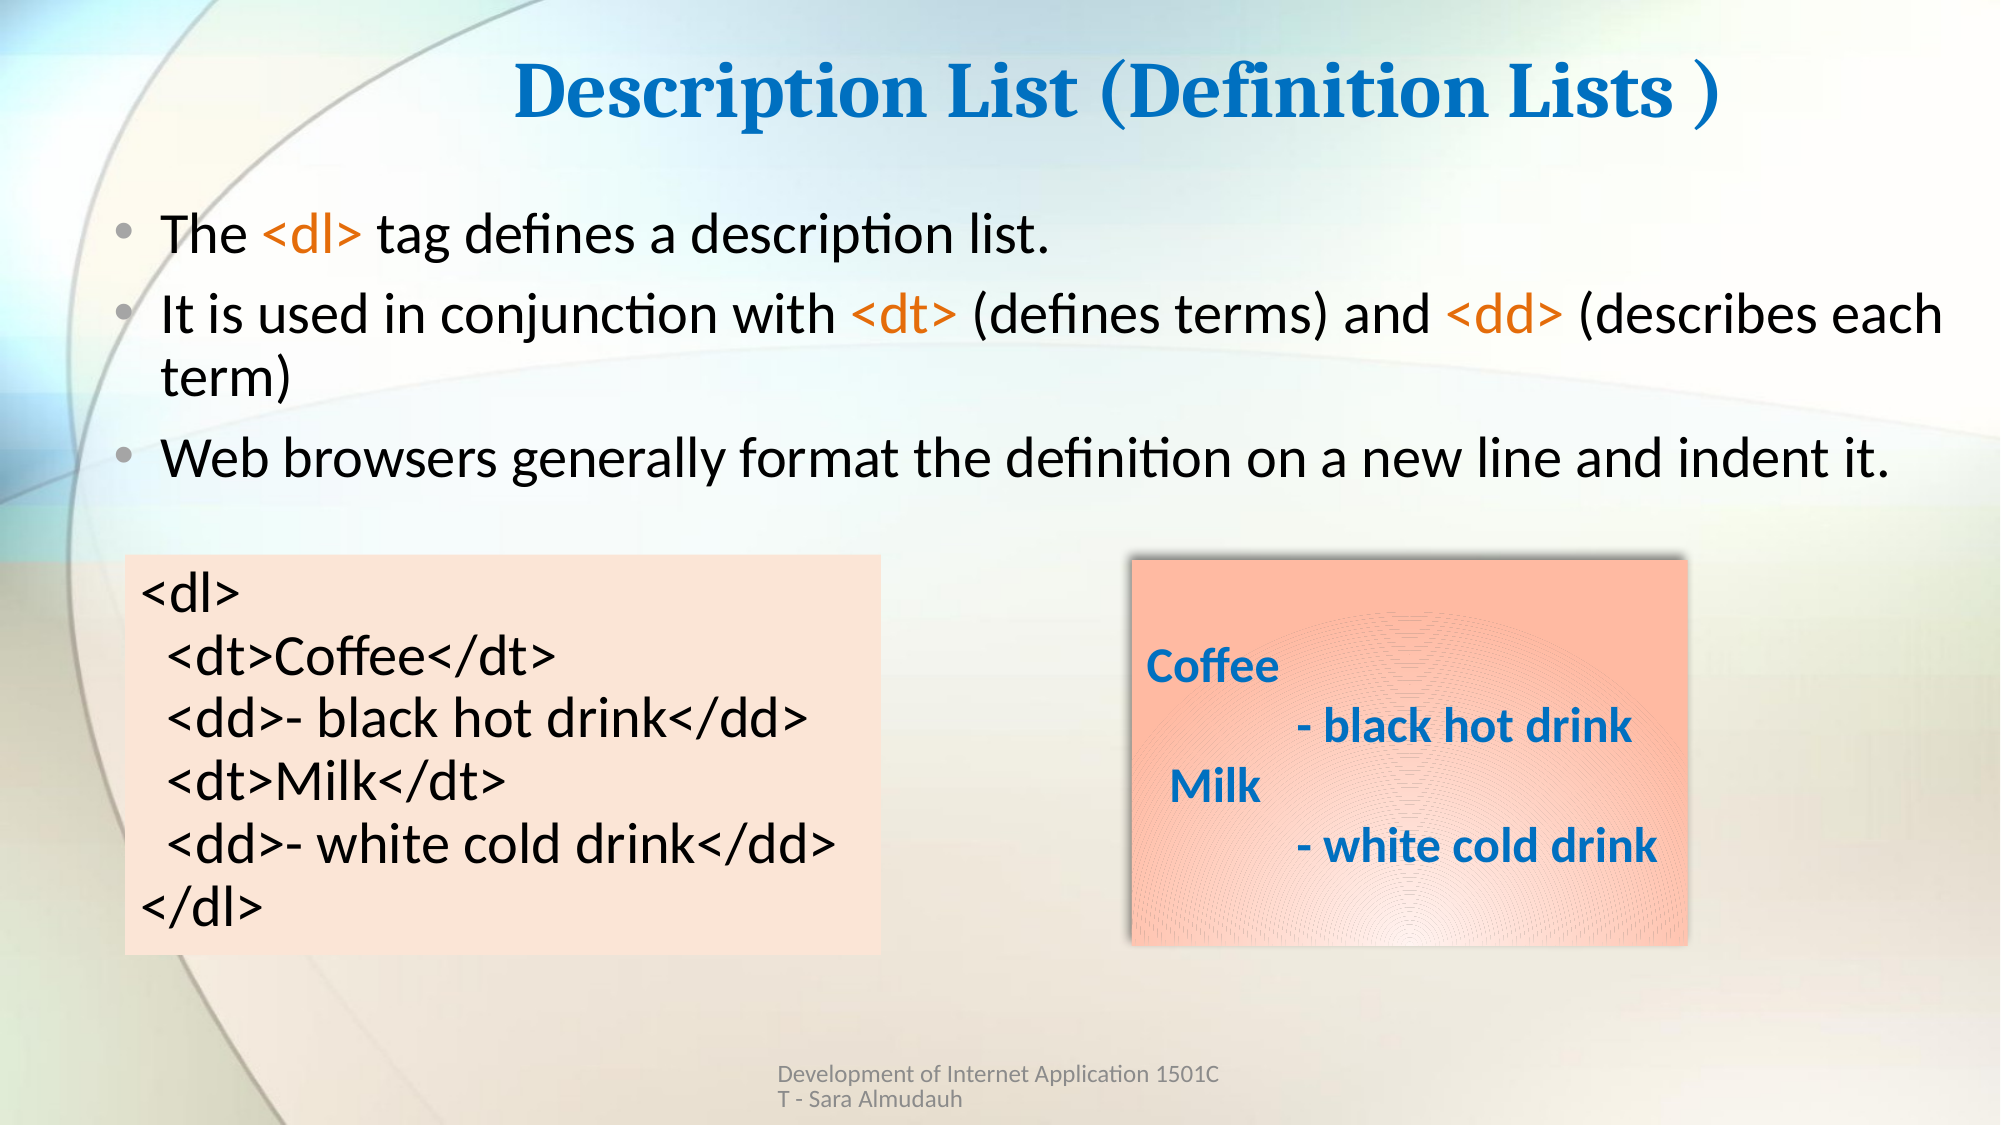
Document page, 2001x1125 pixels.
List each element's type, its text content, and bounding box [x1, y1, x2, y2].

picture [0, 0, 2001, 1125]
text_box Coffee - black hot drink Milk - white cold drink [1131, 559, 1688, 946]
title Description List (Definition Lists ) [379, 30, 1861, 142]
text_box <dl> <dt>Coffee</dt> <dd>- black hot drink</dd> <dt>Milk</dt> <dd>- white cold drink</dd> </dl> [125, 554, 881, 955]
footer Development of Internet Application 1501CT - Sara Almudauh [762, 1042, 1238, 1103]
list The <dl> tag defines a description list. It is used in conjunction with <dt> (defines terms) and <dd> (describes each term) Web browsers generally format the definition on a new line and indent it. [98, 195, 1984, 513]
